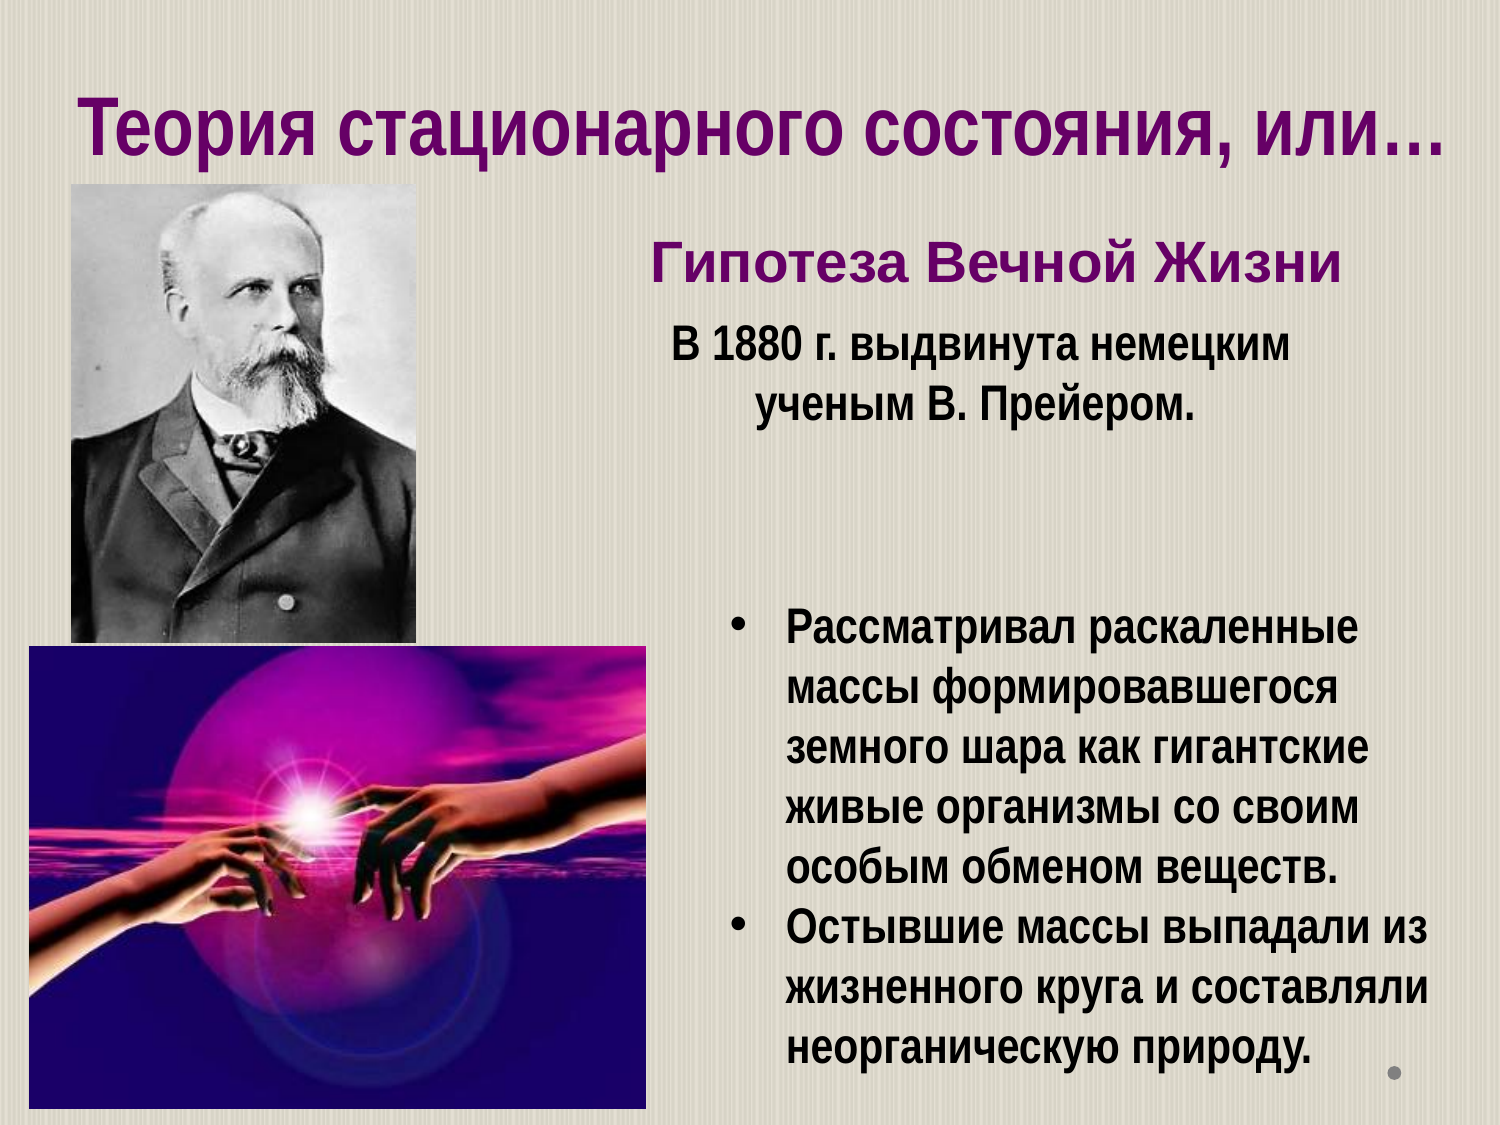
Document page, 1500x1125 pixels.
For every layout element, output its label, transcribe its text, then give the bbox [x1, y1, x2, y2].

list Рассматривал раскаленные массы формировавшегося земного шара как гигантские живые организмы со своим особым обменом веществ. Остывшие массы выпадали из жизненного круга и составляли неорганическую природу. [714, 585, 1454, 1125]
title Теория стационарного состояния, или… [57, 0, 1471, 180]
picture [71, 184, 416, 643]
text_box Гипотеза Вечной Жизни [635, 216, 1359, 302]
picture [29, 645, 646, 1109]
text_box В 1880 г. выдвинута немецким ученым В. Прейером. [572, 302, 1390, 438]
